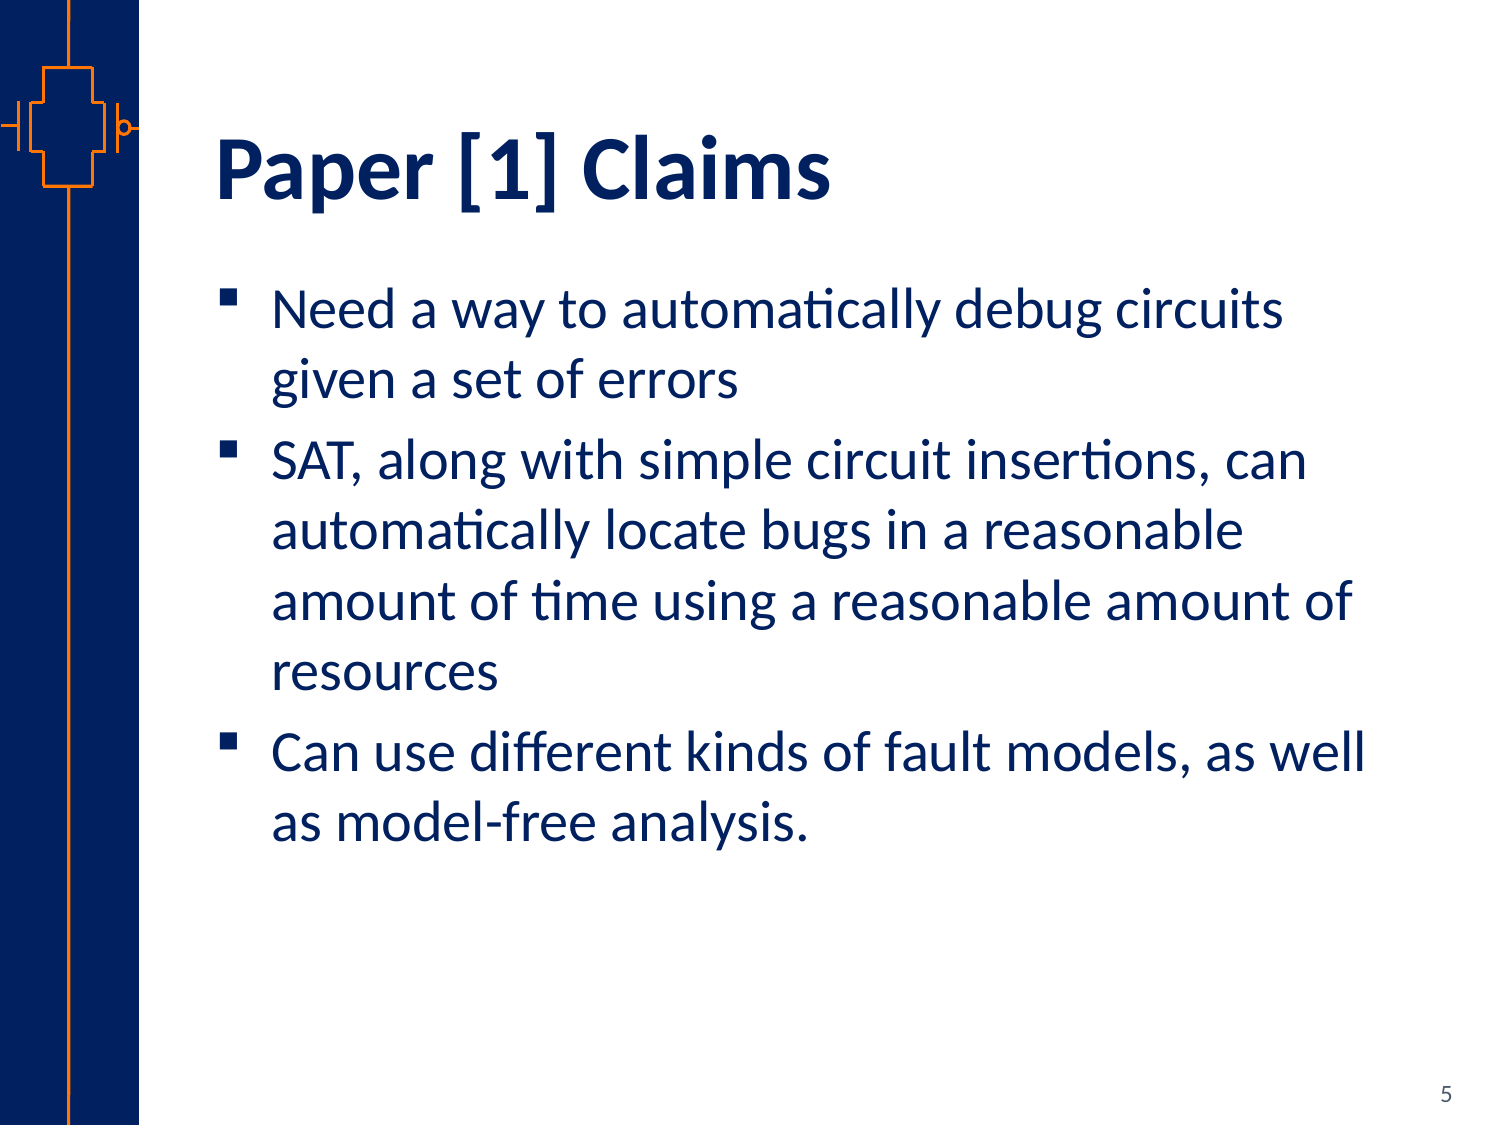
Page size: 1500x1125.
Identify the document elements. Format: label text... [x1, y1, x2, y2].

list Need a way to automatically debug circuits given a set of errors SAT, along with simple circuit insertions, can automatically locate bugs in a reasonable amount of time using a reasonable amount of resources Can use different kinds of fault models, as well as model-free analysis. [200, 262, 1425, 988]
title Paper [1] Claims [200, 37, 1388, 225]
slide_number 5 [1425, 1062, 1488, 1123]
